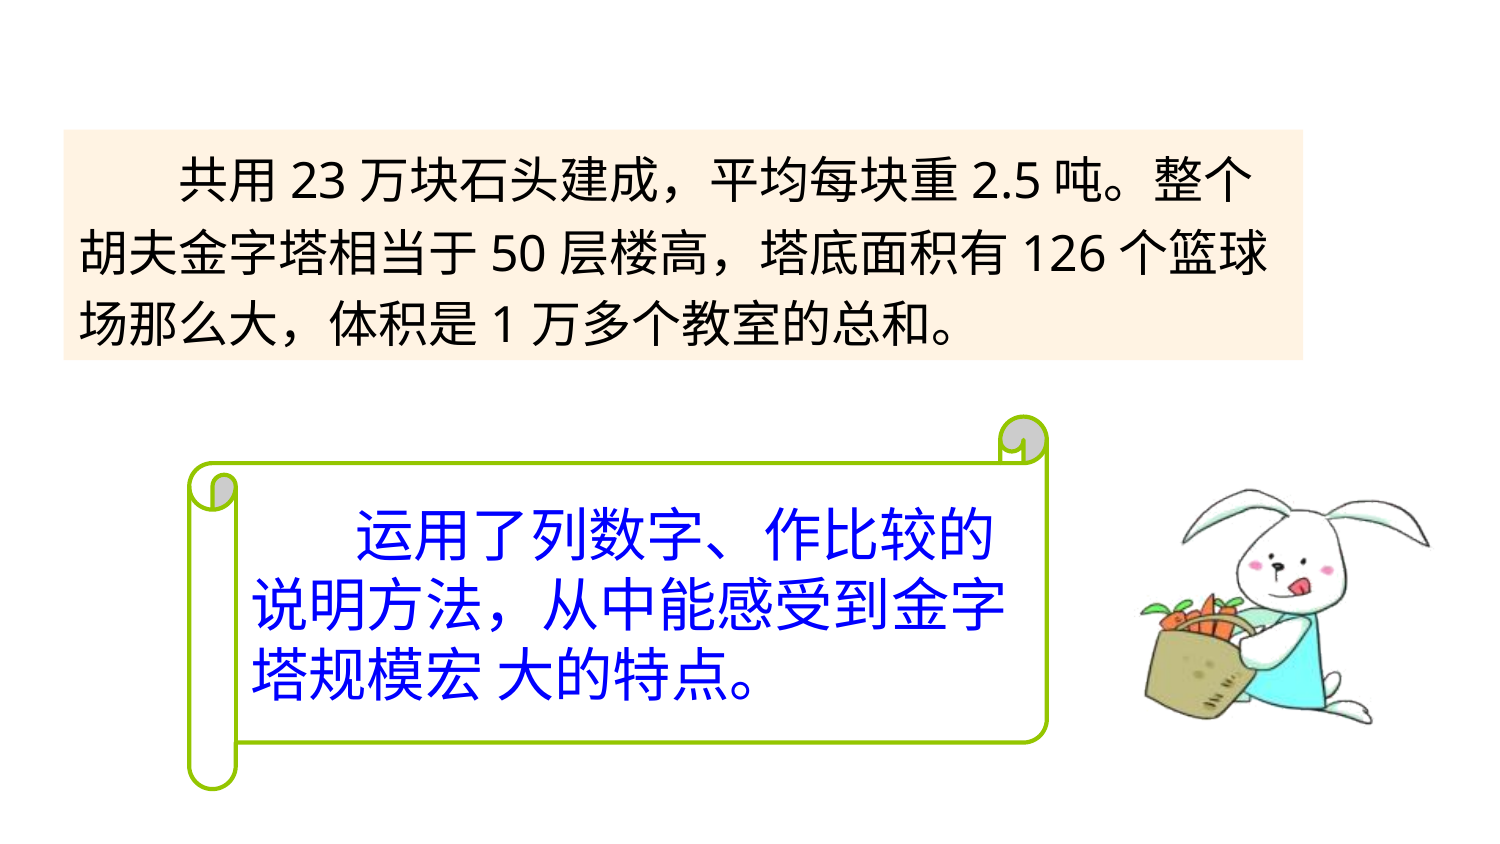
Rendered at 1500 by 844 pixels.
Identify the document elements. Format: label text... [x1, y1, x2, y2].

text_box 共用23万块石头建成，平均每块重2.5吨。整个胡夫金字塔相当于50层楼高，塔底面积有126个篮球场那么大，体积是1万多个教室的总和。 [63, 129, 1304, 361]
picture [1120, 468, 1452, 737]
text_box 运用了列数字、作比较的说明方法，从中能感受到金字塔规模宏 大的特点。 [187, 414, 1049, 792]
